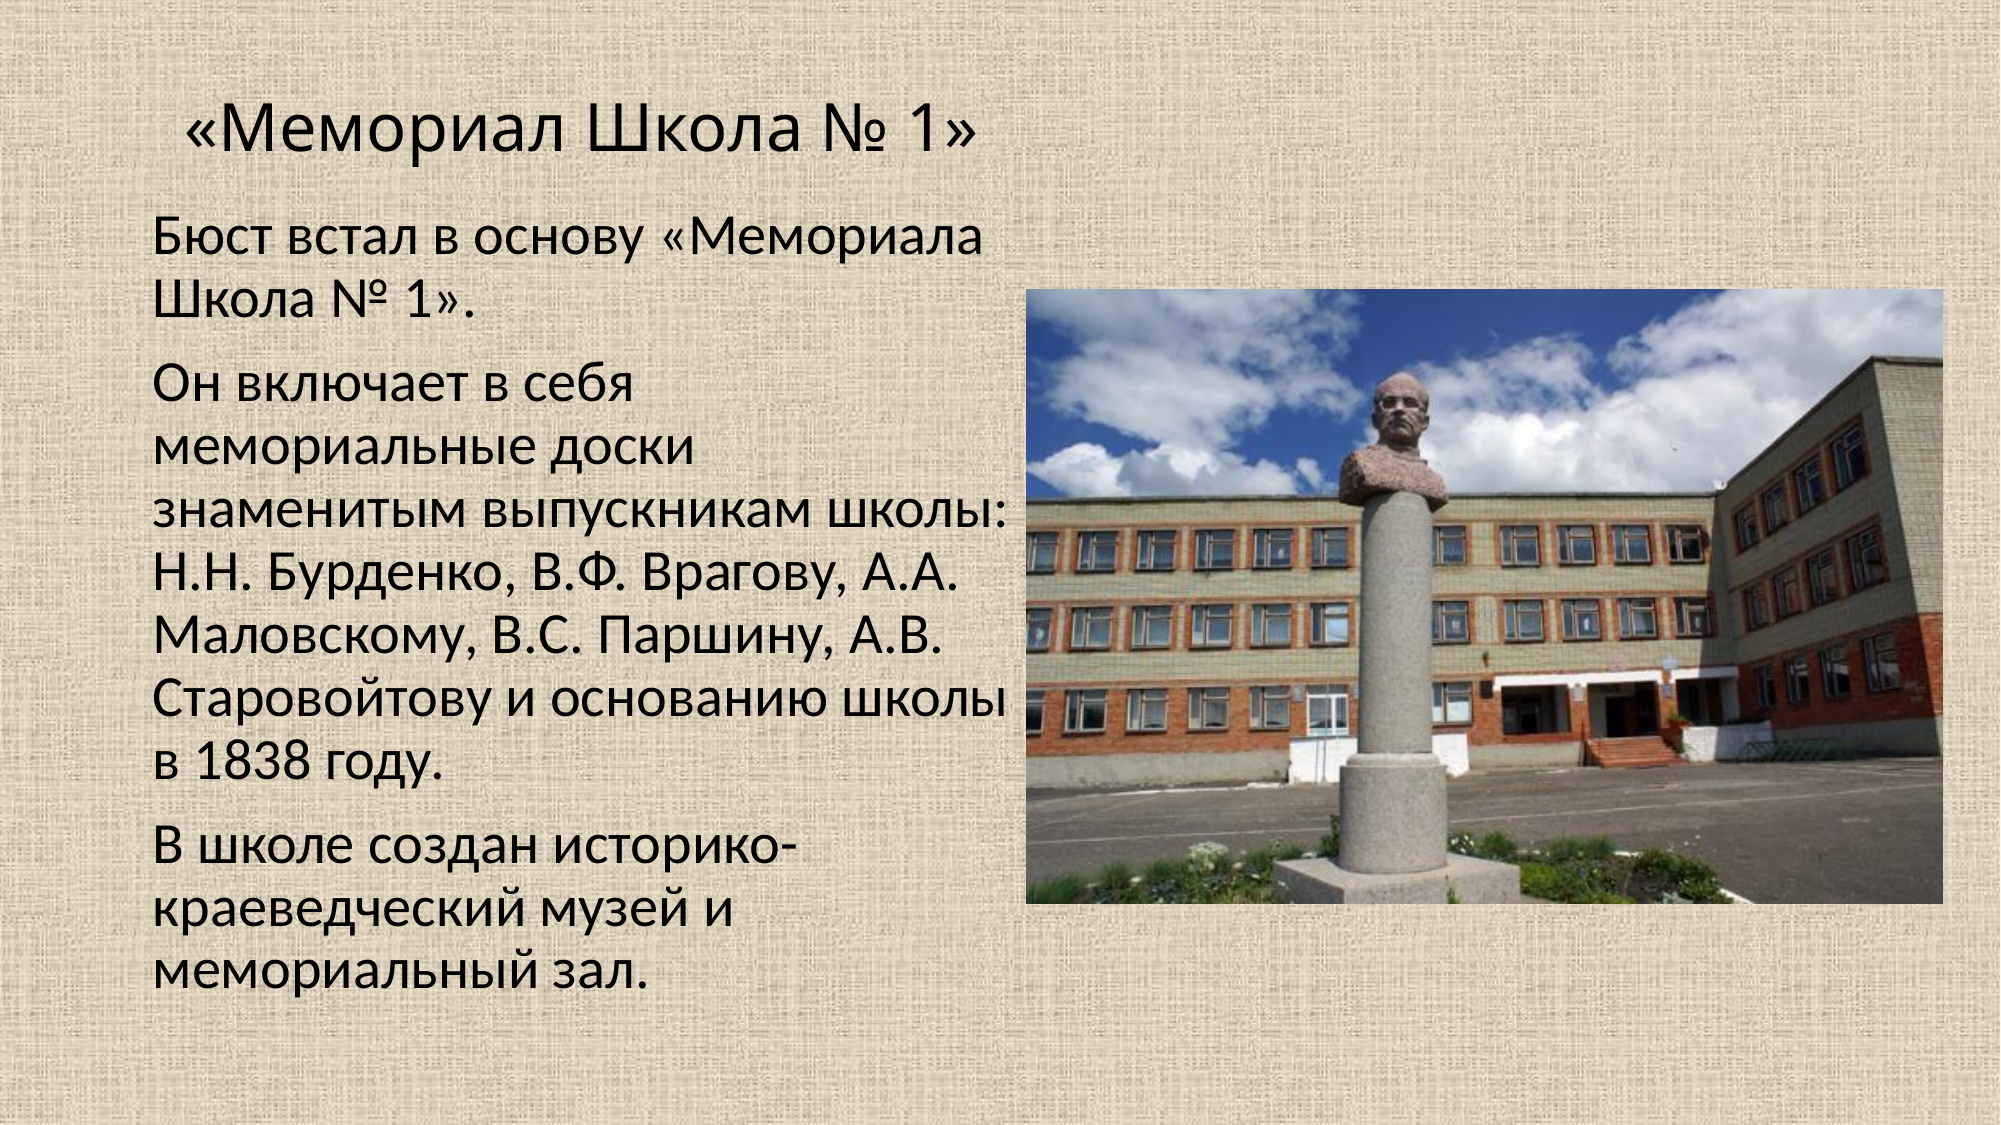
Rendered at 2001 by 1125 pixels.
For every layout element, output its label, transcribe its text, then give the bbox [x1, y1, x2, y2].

picture [0, 0, 2001, 1125]
title «Мемориал Школа № 1» [137, 75, 1027, 174]
list Бюст встал в основу «Мемориала Школа № 1». Он включает в себя мемориальные доски знаменитым выпускникам школы: Н.Н. Бурденко, В.Ф. Врагову, А.А. Маловскому, В.С. Паршину, А.В. Старовойтову и основанию школы в 1838 году. В школе создан историко-краеведческий музей и мемориальный зал. [137, 197, 1027, 997]
